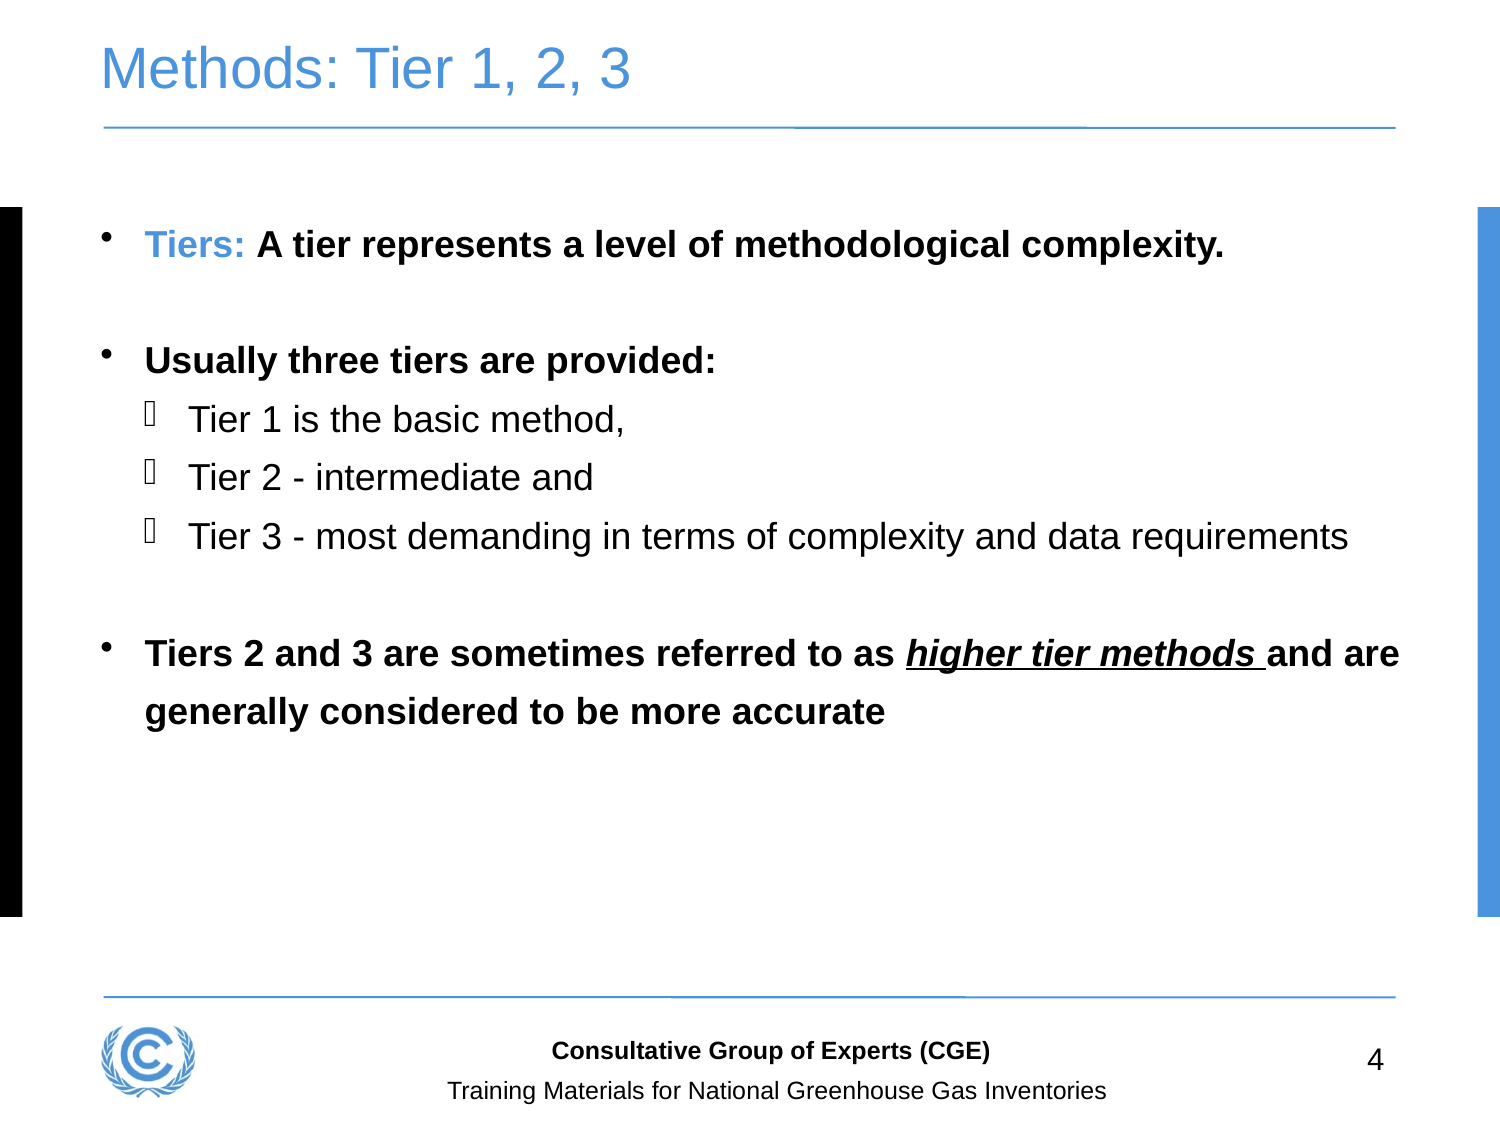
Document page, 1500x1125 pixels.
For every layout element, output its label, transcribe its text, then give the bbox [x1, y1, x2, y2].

picture [101, 1001, 209, 1108]
text_box Training Materials for National Greenhouse Gas Inventories [432, 1067, 1291, 1097]
list Tiers: A tier represents a level of methodological complexity. Usually three tiers are provided: Tier 1 is the basic method, Tier 2 - intermediate and Tier 3 - most demanding in terms of complexity and data requirements Tiers 2 and 3 are sometimes referred to as higher tier methods and are generally considered to be more accurate [100, 206, 1408, 953]
text_box 4 [1352, 1032, 1400, 1085]
text_box Consultative Group of Experts (CGE) [536, 1027, 1046, 1068]
title Methods: Tier 1, 2, 3 [100, 42, 1459, 126]
